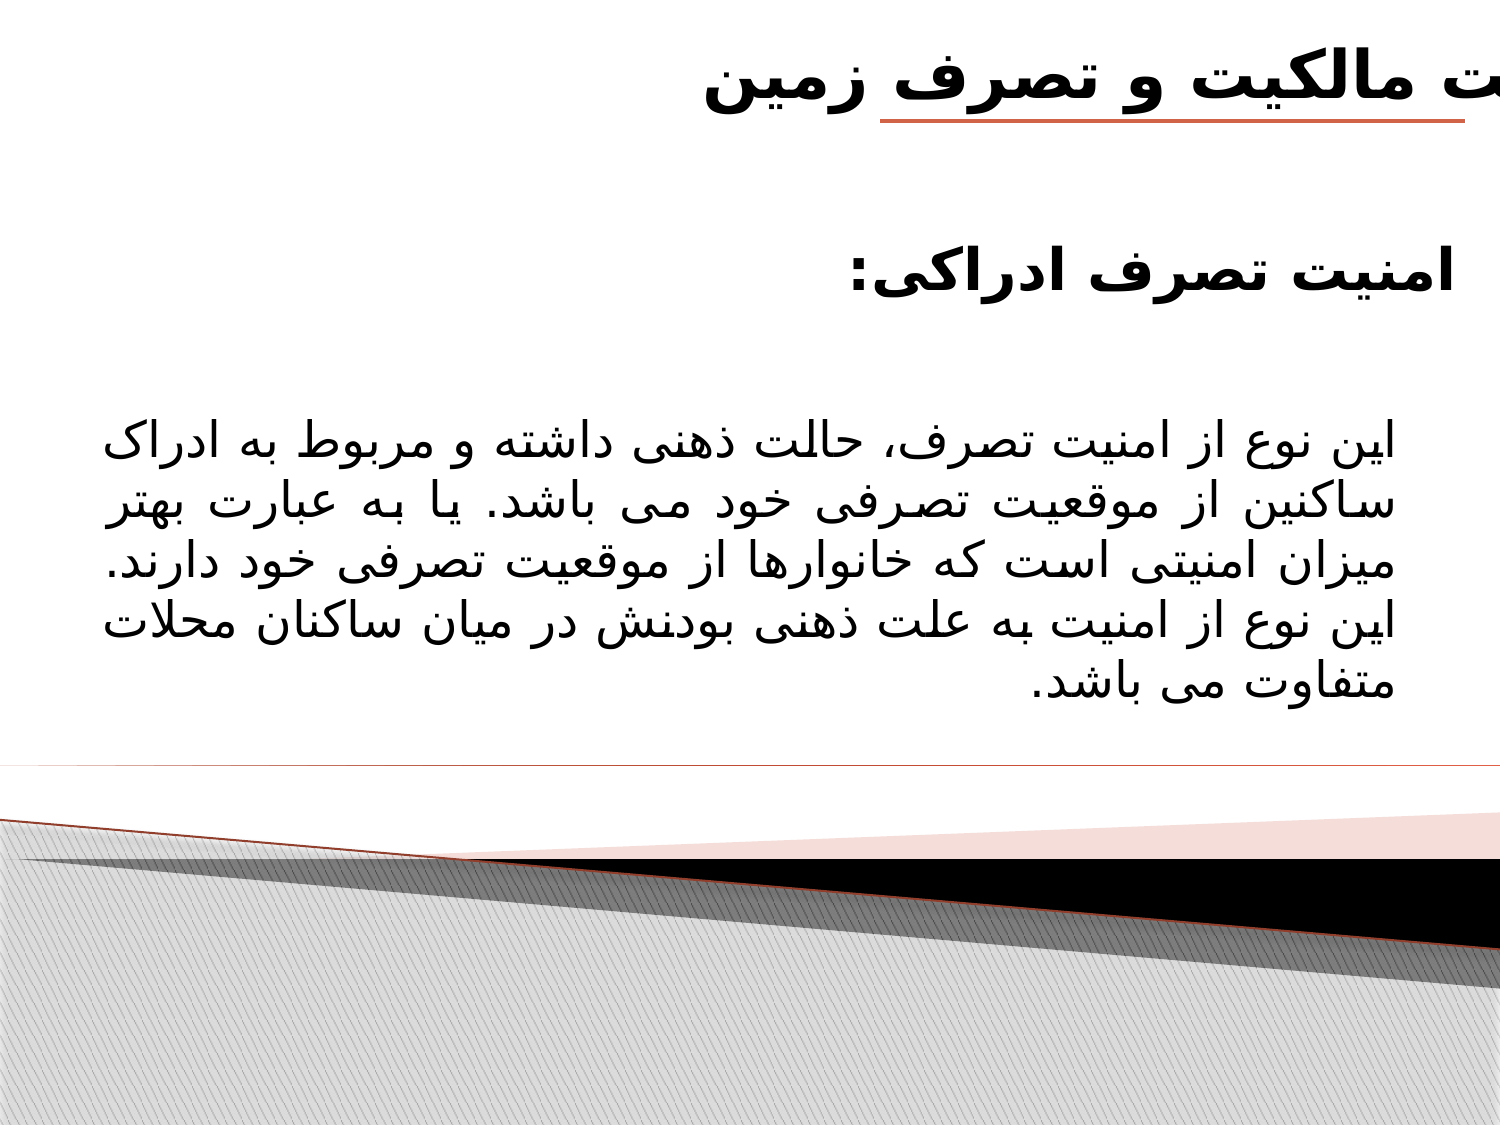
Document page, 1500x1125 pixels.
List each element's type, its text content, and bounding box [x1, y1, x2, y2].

text_box این نوع از امنیت تصرف، حالت ذهنی داشته و مربوط به ادراک ساکنین از موقعیت تصرفی خود می باشد. یا به عبارت بهتر میزان امنیتی است که خانوارها از موقعیت تصرفی خود دارند. این نوع از امنیت به علت ذهنی بودنش در میان ساکنان محلات متفاوت می باشد. [86, 399, 1412, 715]
text_box امنیت تصرف ادراکی: [833, 224, 1472, 310]
picture [5, 859, 1500, 989]
text_box امنیت مالکیت و تصرف زمین [687, 24, 1500, 120]
